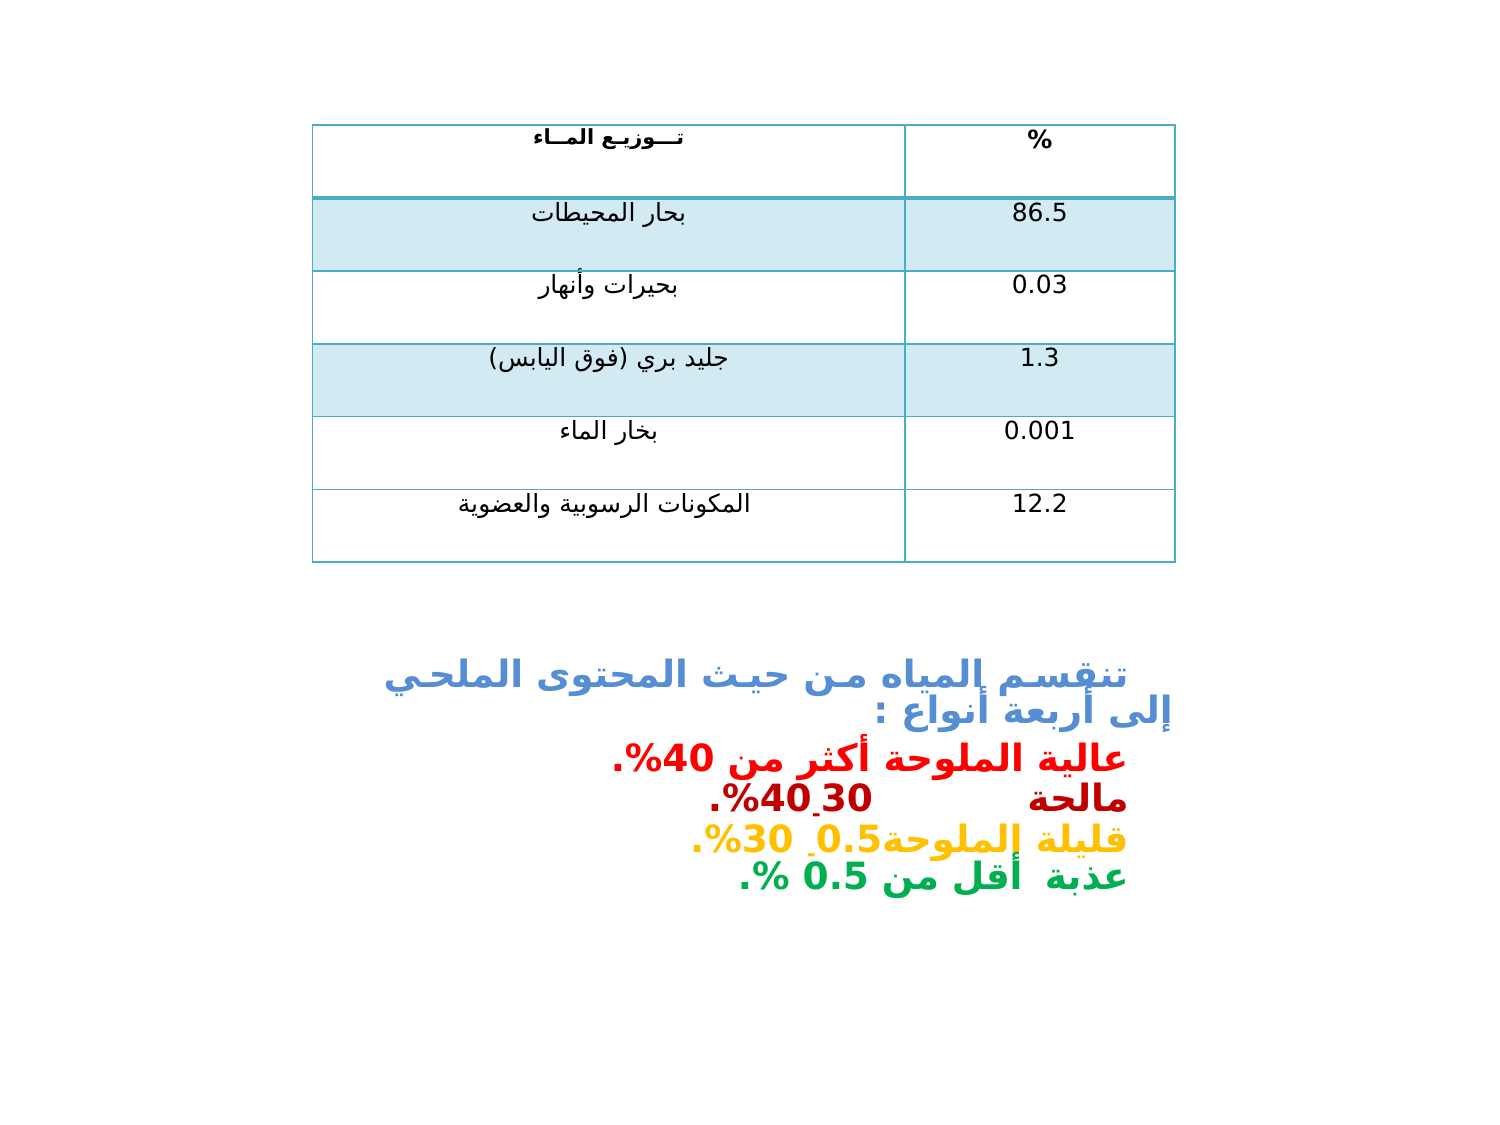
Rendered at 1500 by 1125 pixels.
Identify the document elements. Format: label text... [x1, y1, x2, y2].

table_cell 12.2 [906, 490, 1174, 561]
table_cell جليد بري (فوق اليابس) [313, 345, 904, 416]
table_cell بحيرات وأنهار [313, 272, 904, 343]
table_cell 1.3 [906, 345, 1174, 416]
table_cell المكونات الرسوبية والعضوية [313, 490, 904, 561]
table_header تـــوزيـع المــاء [313, 126, 904, 196]
table_cell 0.03 [906, 272, 1174, 343]
table_cell 86.5 [906, 200, 1174, 270]
table_header % [906, 126, 1174, 196]
table_cell بحار المحيطات [313, 200, 904, 270]
table_cell 0.001 [906, 417, 1174, 489]
text_box تنقسم المياه من حيث المحتوى الملحي إلى أربعة أنواع : عالية الملوحة أكثر من 40%. مالحة 30-40%. قليلة الملوحة 0.5- 30%. عذبة أقل من 0.5 %. [369, 651, 1188, 904]
table_cell بخار الماء [313, 417, 904, 489]
